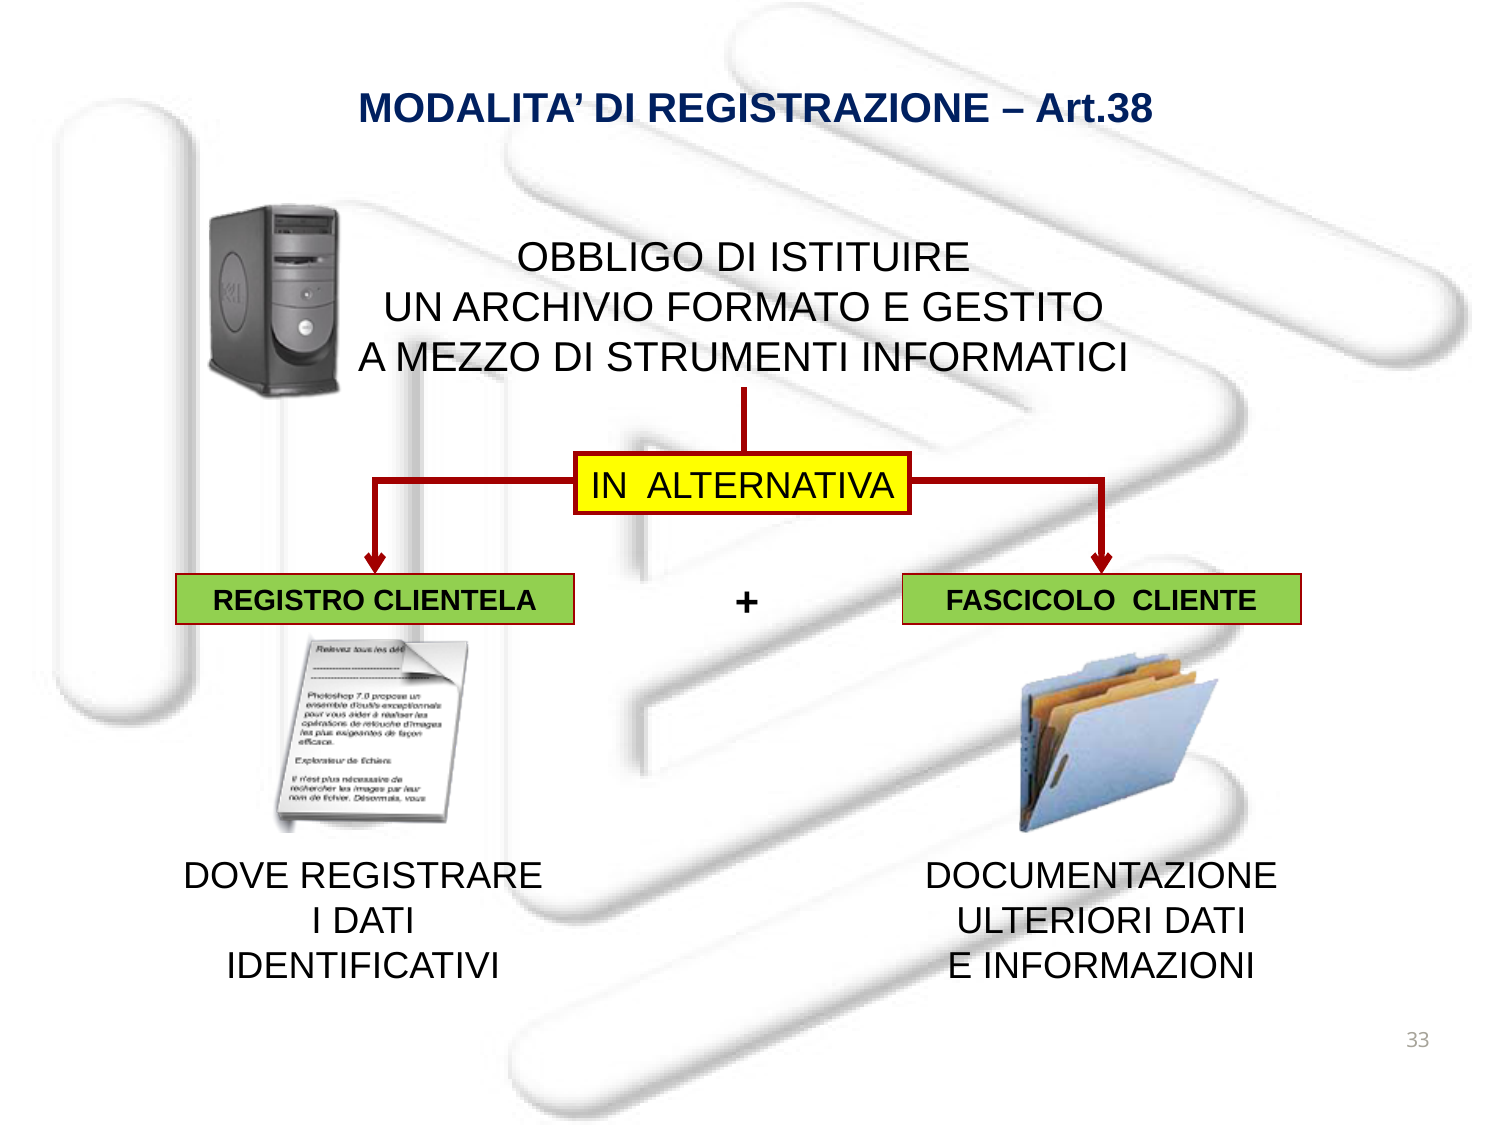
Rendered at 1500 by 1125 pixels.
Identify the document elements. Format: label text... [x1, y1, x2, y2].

picture [0, 0, 1500, 1125]
text_box MODALITA’ DI REGISTRAZIONE – Art.38 [81, 70, 1430, 141]
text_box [829, 301, 1017, 661]
text_box + [660, 567, 821, 632]
text_box DOCUMENTAZIONE ULTERIORI DATI E INFORMAZIONI [902, 843, 1301, 994]
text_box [465, 296, 653, 666]
text_box IN ALTERNATIVA [660, 453, 821, 514]
text_box REGISTRO CLIENTELA [175, 574, 458, 624]
text_box OBBLIGO DI ISTITUIRE UN ARCHIVIO FORMATO E GESTITO A MEZZO DI STRUMENTI INFORMATICI [383, 222, 1144, 388]
slide_number 33 [1369, 1002, 1445, 1063]
text_box DOVE REGISTRARE I DATI IDENTIFICATIVI [164, 843, 563, 994]
text_box FASCICOLO CLIENTE [1023, 574, 1301, 624]
